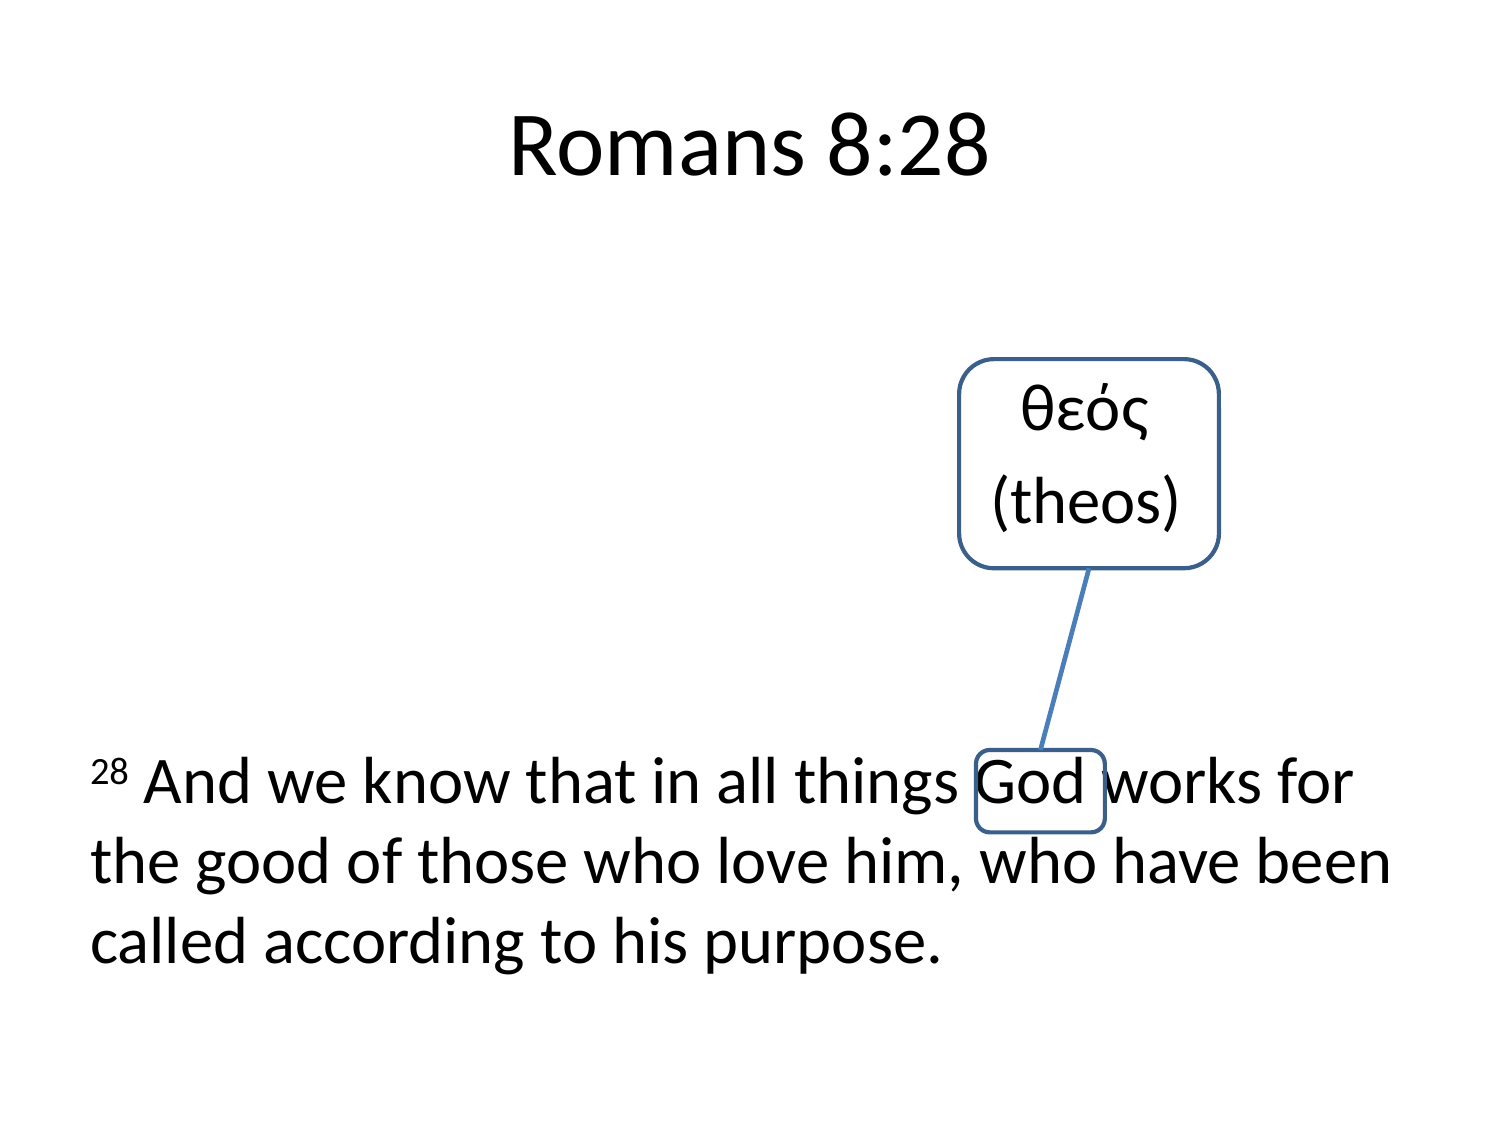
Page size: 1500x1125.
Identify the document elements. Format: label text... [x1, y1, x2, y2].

text_box [957, 357, 1222, 571]
title Romans 8:28 [75, 45, 1425, 233]
text_box [973, 747, 1107, 835]
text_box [1040, 568, 1090, 751]
list θεός (theos) 28 And we know that in all things God works for the good of those who love him, who have been called according to his purpose. [75, 262, 1425, 1005]
